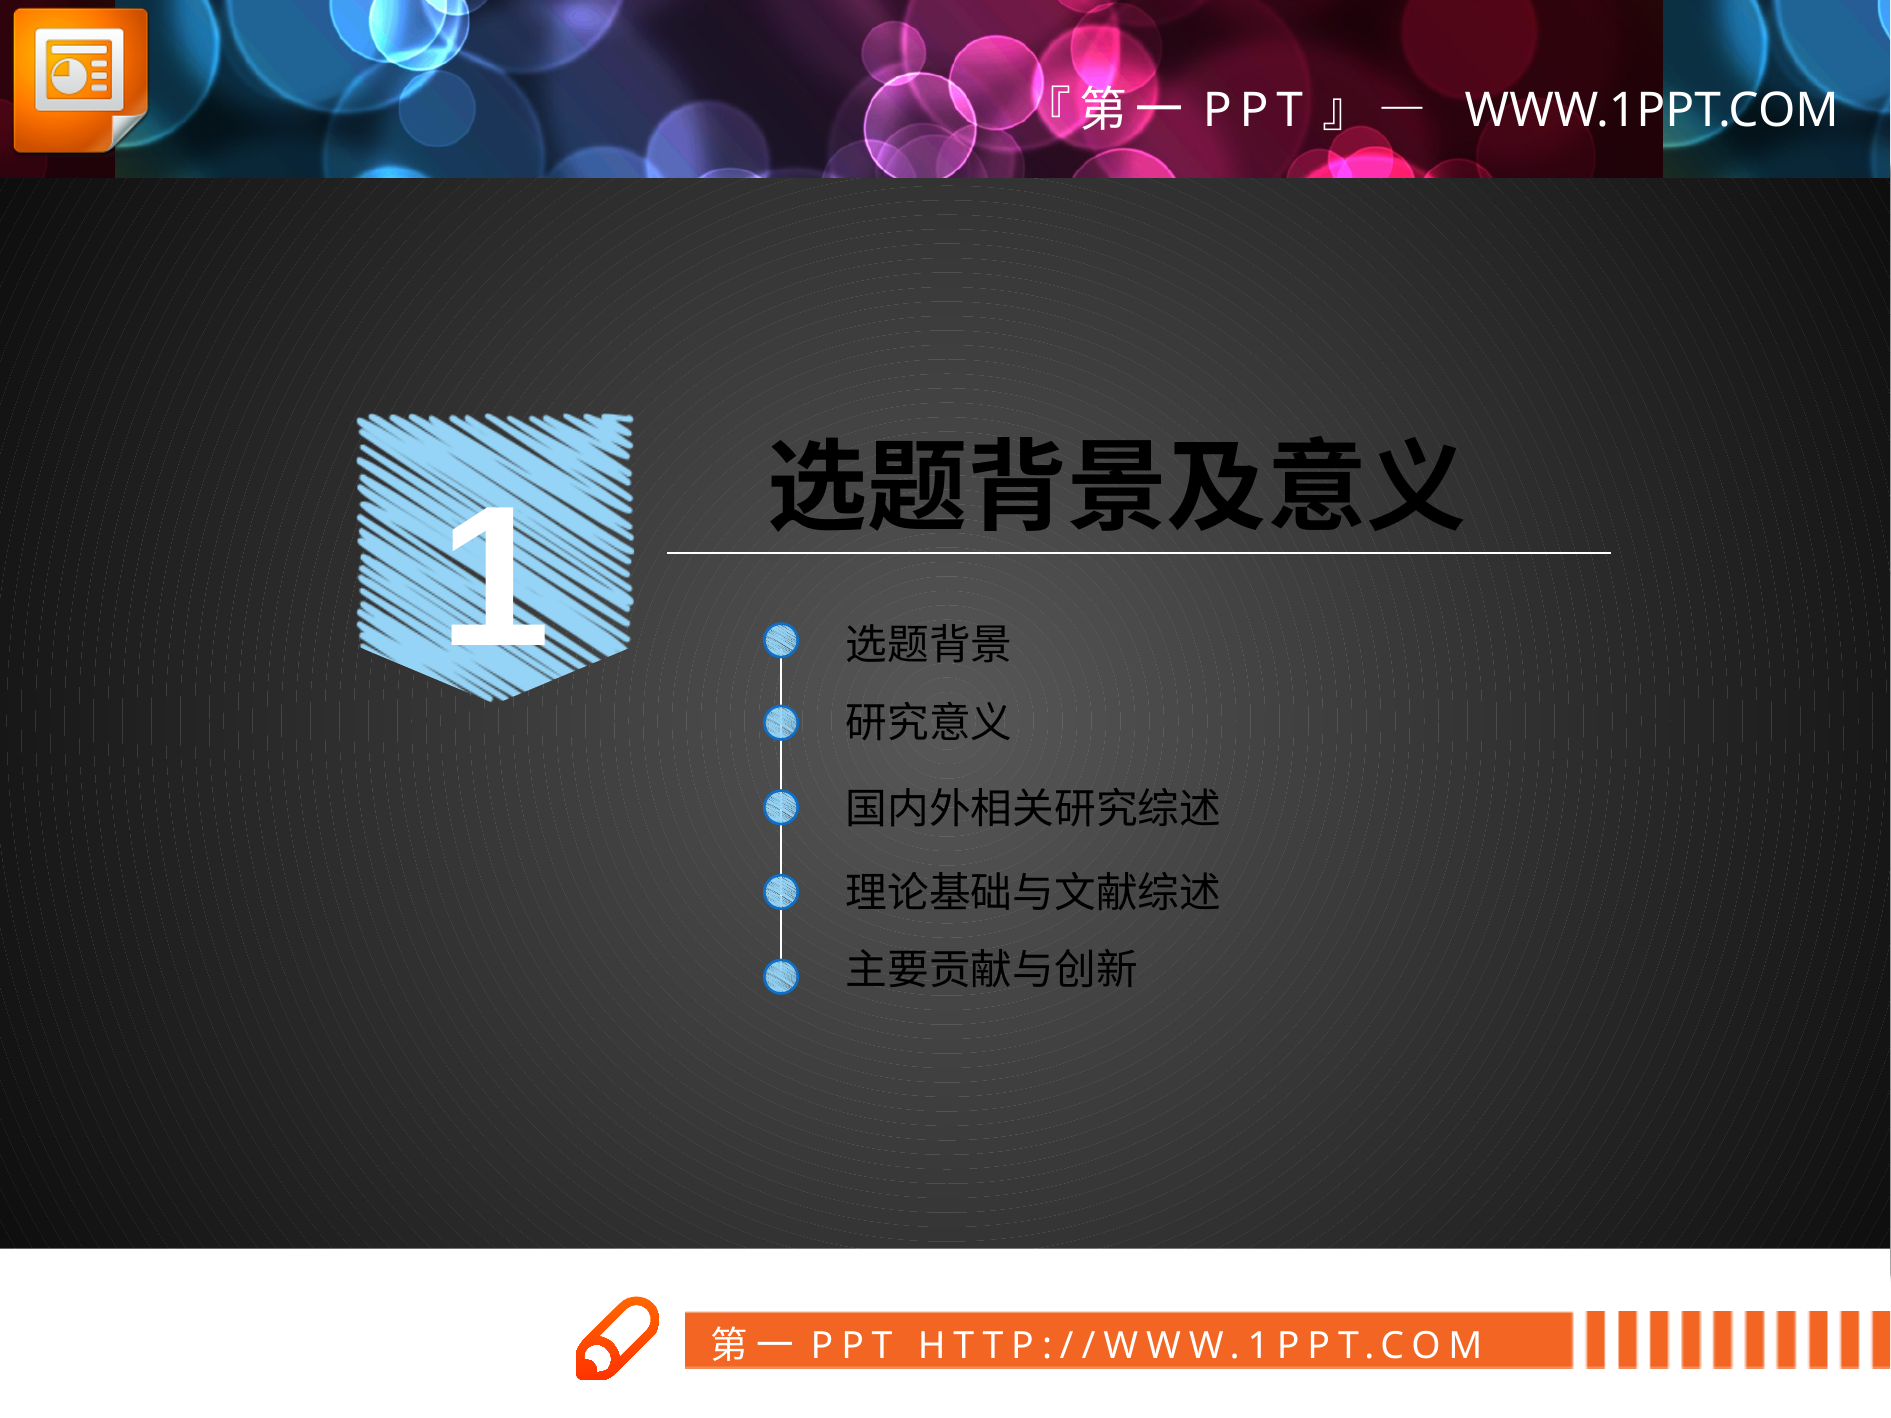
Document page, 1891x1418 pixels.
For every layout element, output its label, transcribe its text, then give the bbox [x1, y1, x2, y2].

picture [685, 1311, 1891, 1369]
text_box 1 [356, 413, 635, 705]
text_box 选题背景 [825, 607, 1351, 678]
text_box 主要贡献与创新 [825, 933, 1351, 1004]
text_box 理论基础与文献综述 [825, 855, 1351, 926]
text_box 国内外相关研究综述 [825, 771, 1351, 842]
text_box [763, 623, 799, 994]
text_box 选题背景及意义 [752, 415, 1483, 551]
text_box 研究意义 [825, 685, 1351, 756]
picture [0, 0, 1891, 178]
